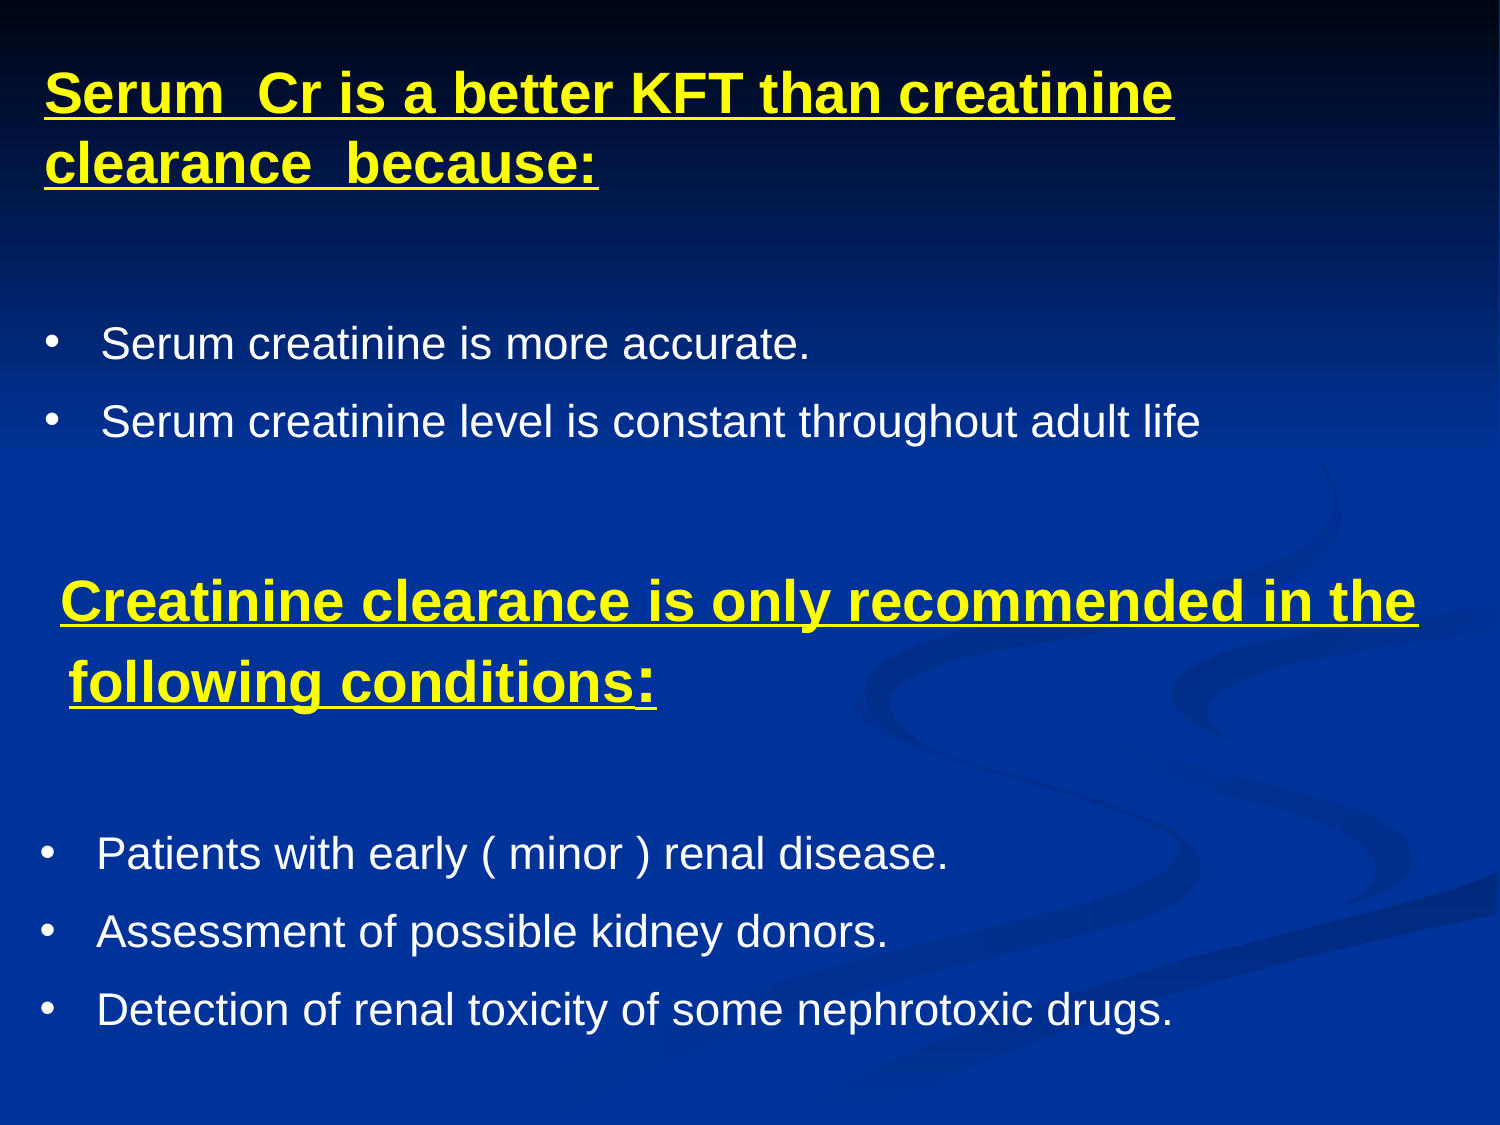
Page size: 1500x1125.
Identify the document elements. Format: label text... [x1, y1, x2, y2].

text_box Serum Cr is a better KFT than creatinine clearance because: Serum creatinine is more accurate. Serum creatinine level is constant throughout adult life [29, 47, 1447, 454]
text_box Creatinine clearance is only recommended in the following conditions: Patients with early ( minor ) renal disease. Assessment of possible kidney donors. Detection of renal toxicity of some nephrotoxic drugs. [24, 538, 1463, 1043]
